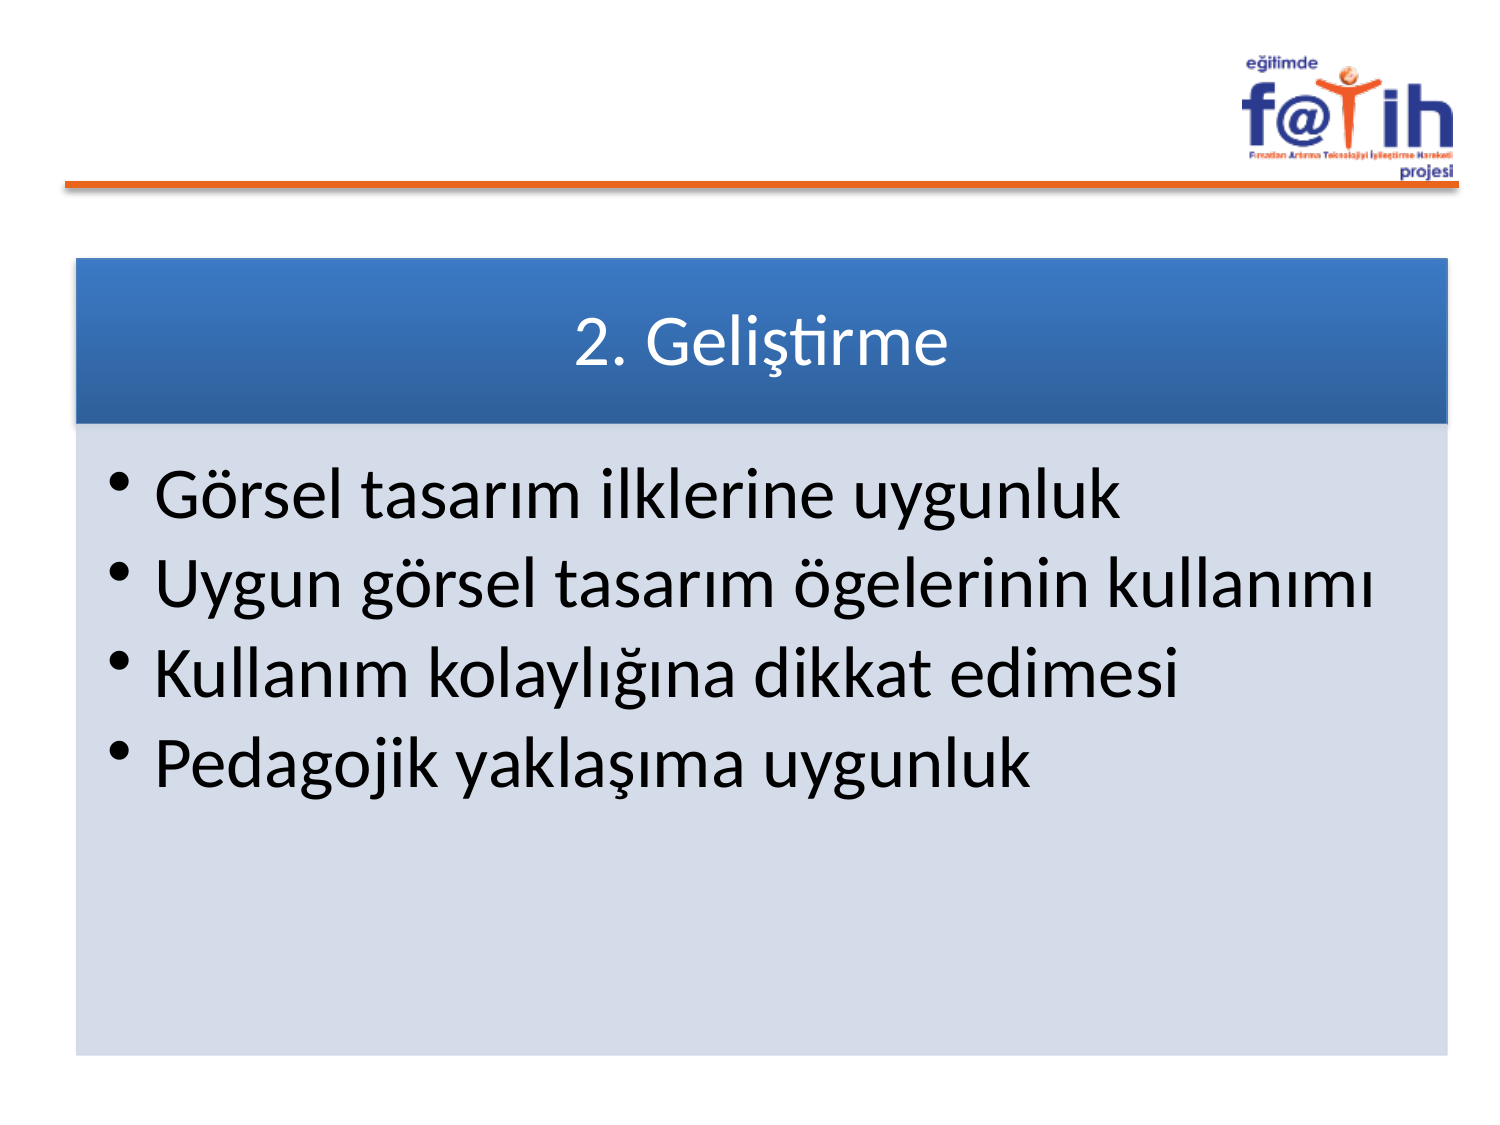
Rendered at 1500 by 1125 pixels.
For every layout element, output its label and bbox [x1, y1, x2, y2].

text_box [76, 243, 1448, 1071]
picture [1242, 54, 1453, 182]
